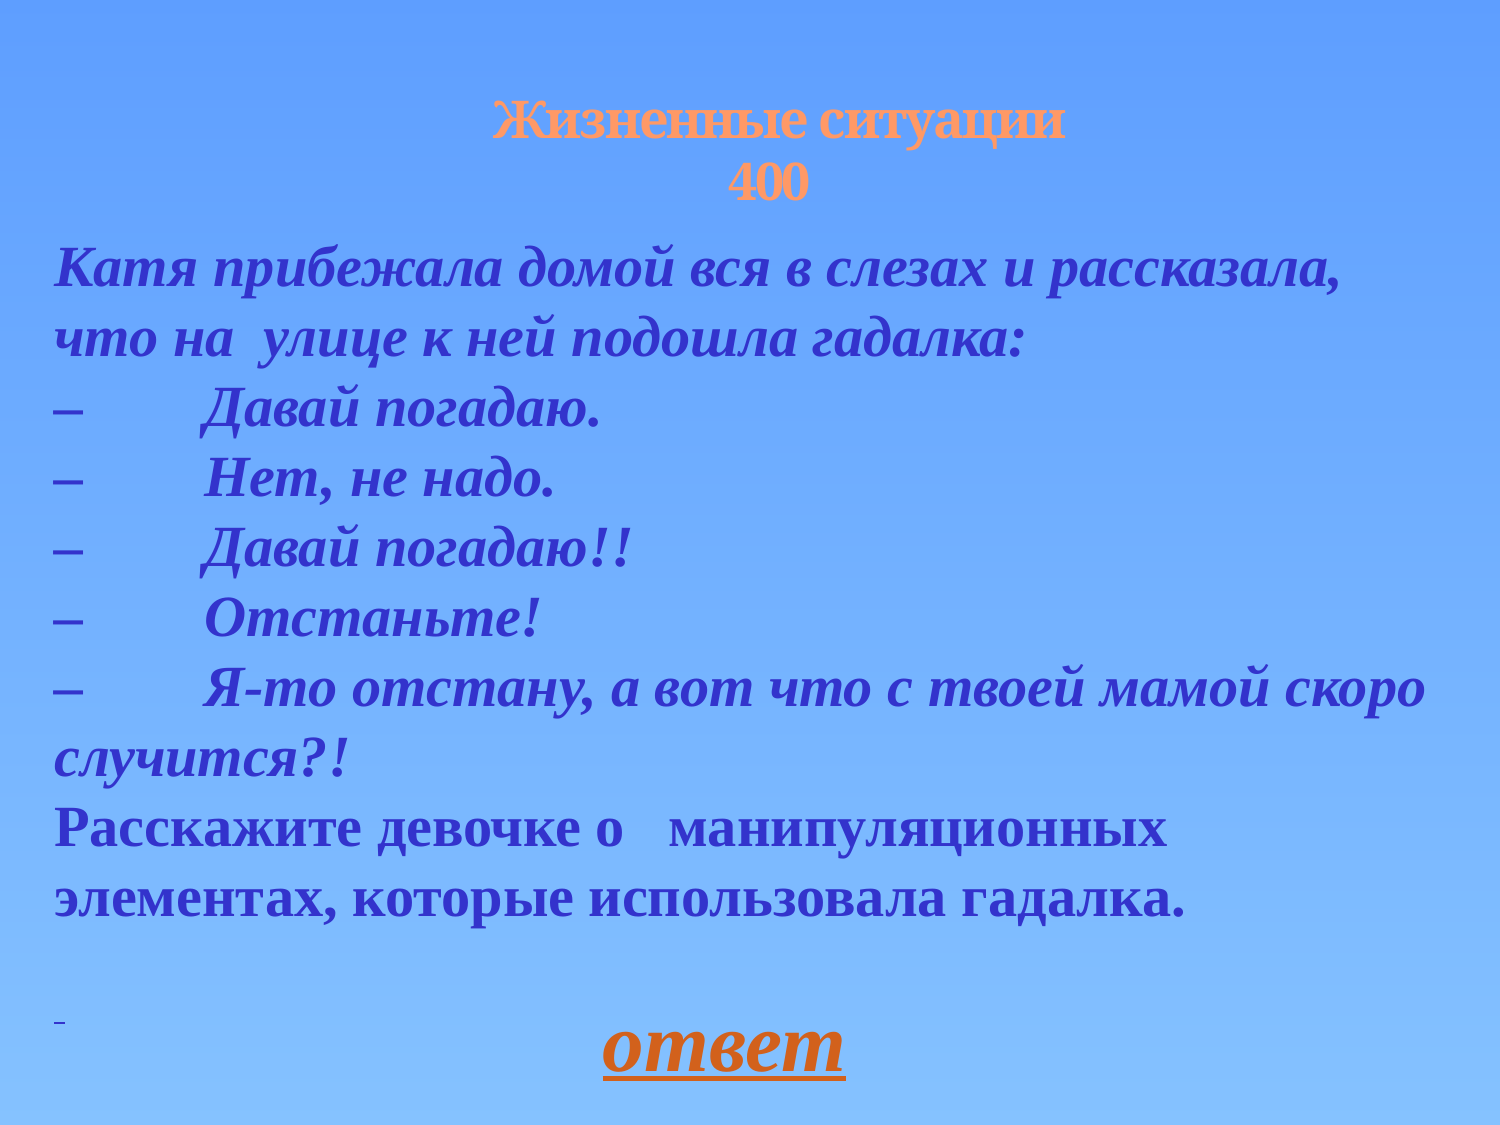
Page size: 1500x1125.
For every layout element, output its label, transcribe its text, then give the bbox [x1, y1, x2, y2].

text_box ответ [587, 1036, 861, 1096]
text_box Катя прибежала домой вся в слезах и рассказала, что на улице к ней подошла гадалка: – Давай погадаю. – Нет, не надо. – Давай погадаю!! – Отстаньте! – Я-то отстану, а вот что с твоей мамой скоро случится?! Расскажите девочке о манипуляционных элементах, которые использовала гадалка. [39, 220, 1469, 1036]
title Жизненные ситуации 400 [137, 31, 1413, 219]
